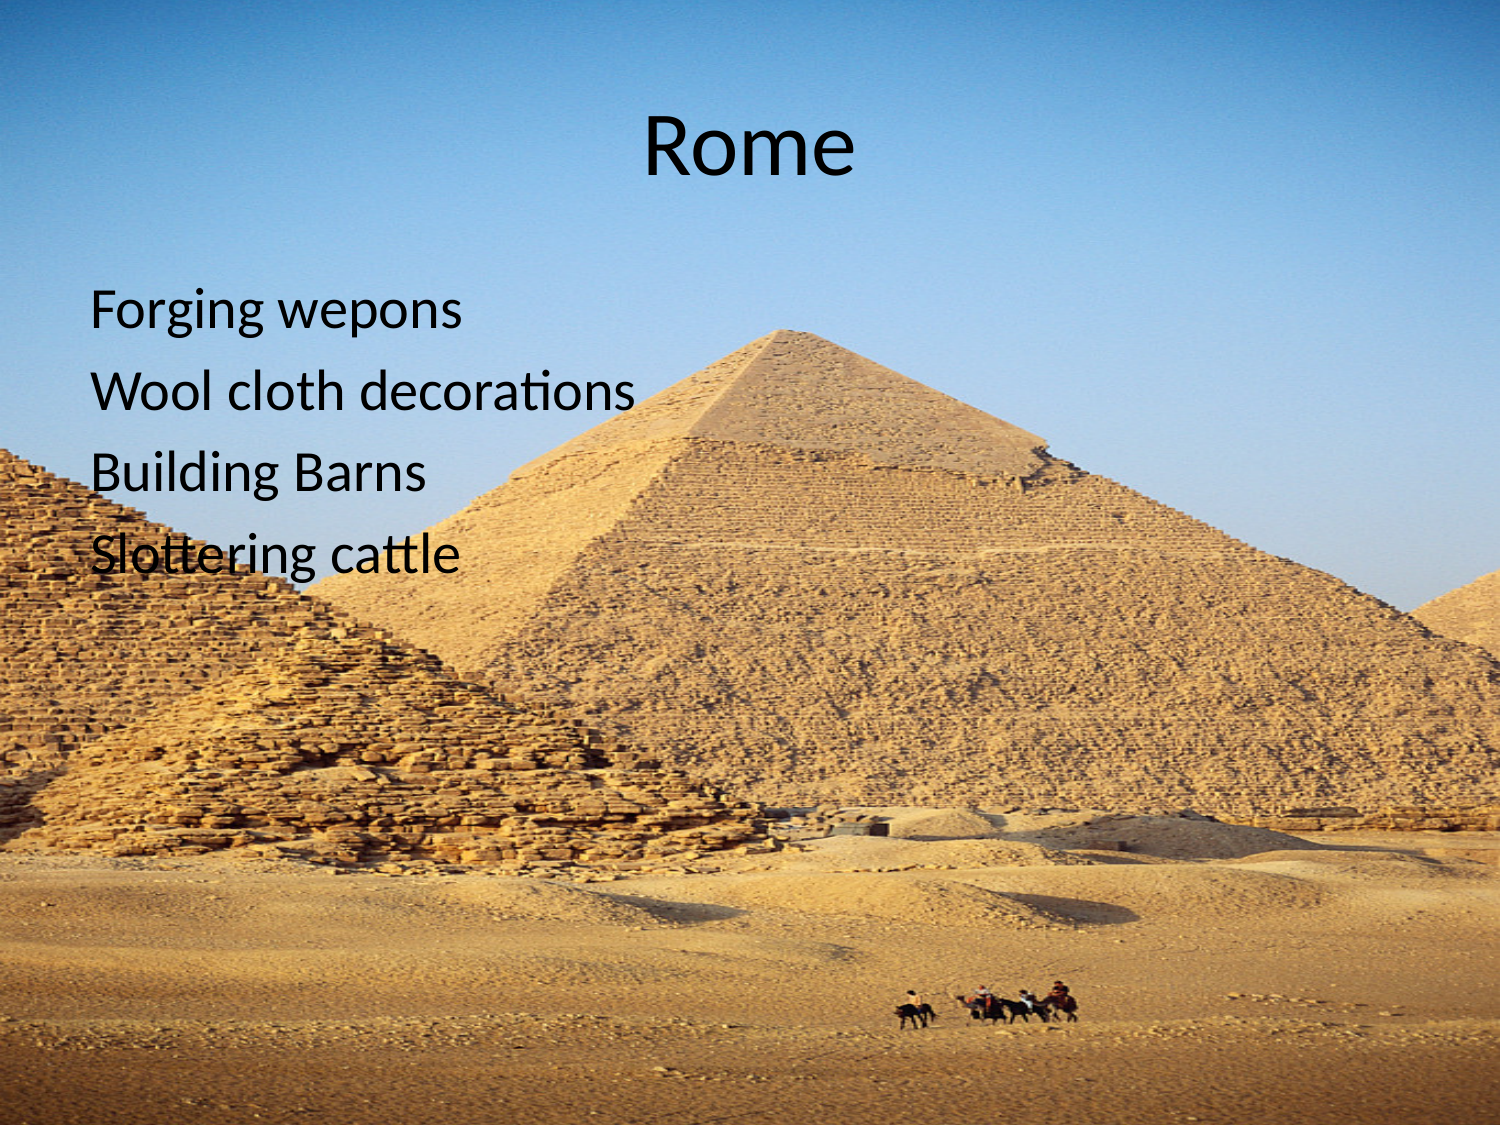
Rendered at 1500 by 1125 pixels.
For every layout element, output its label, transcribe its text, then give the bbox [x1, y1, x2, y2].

picture [0, 0, 1500, 1125]
list Forging wepons Wool cloth decorations Building Barns Slottering cattle [75, 262, 738, 1005]
title Rome [75, 45, 1425, 233]
